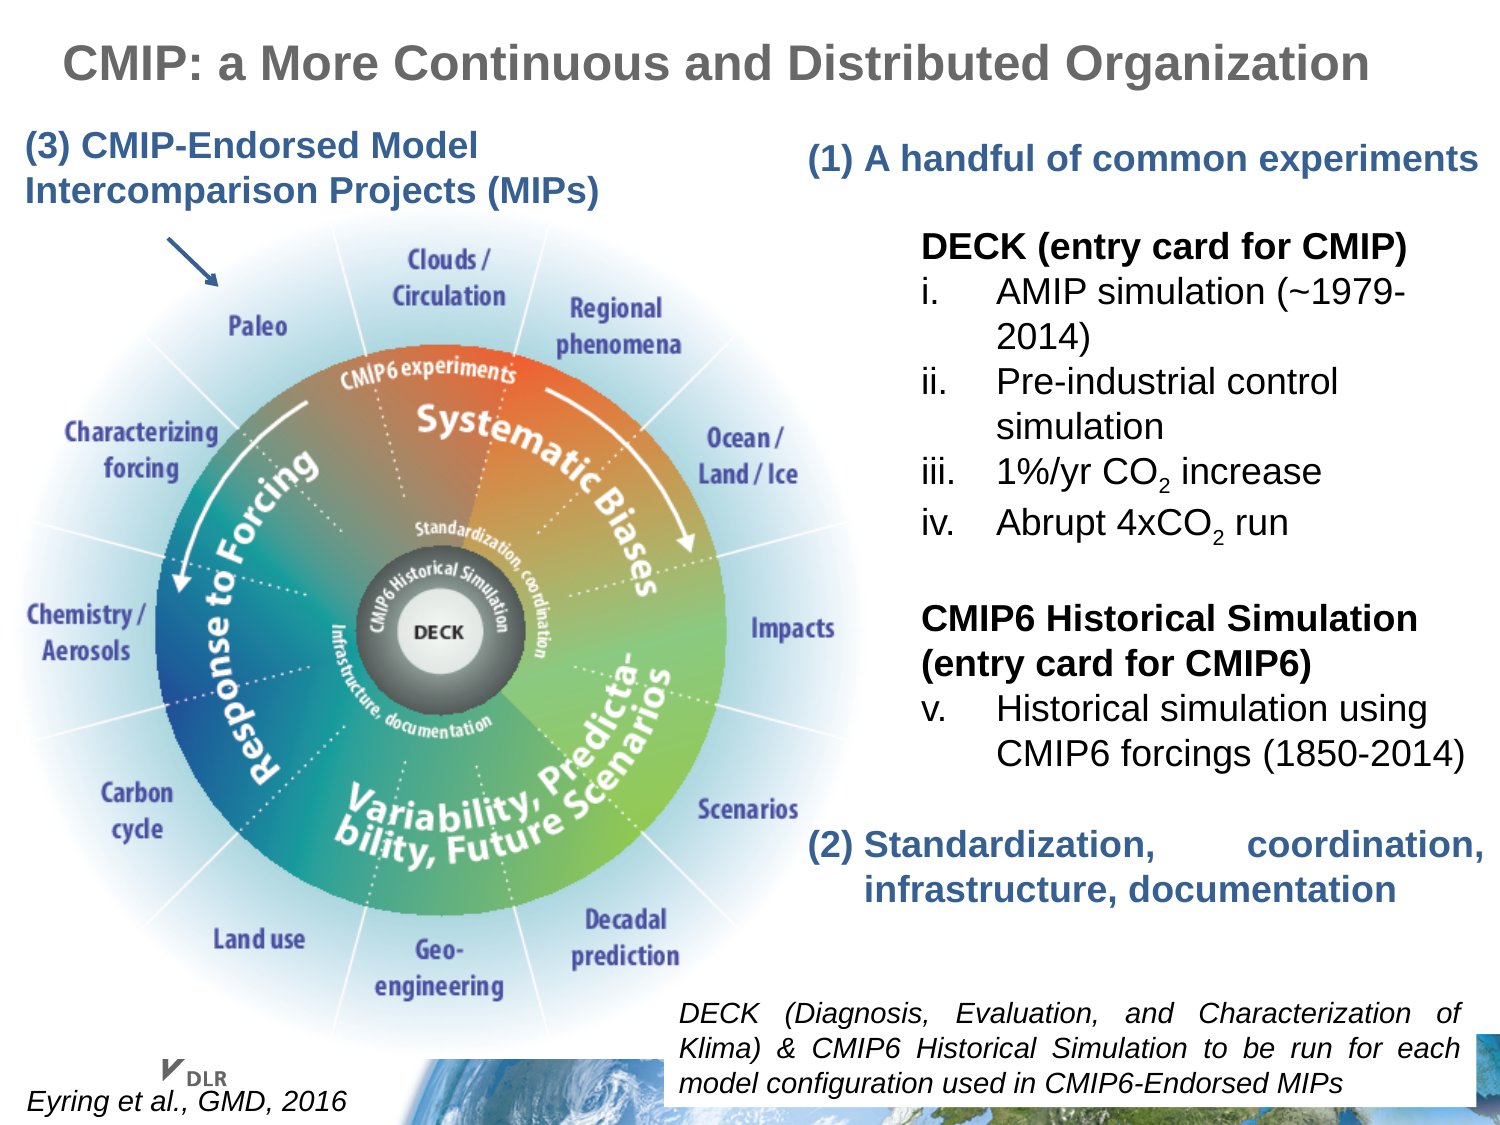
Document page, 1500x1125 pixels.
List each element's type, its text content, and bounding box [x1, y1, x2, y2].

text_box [663, 126, 1500, 1109]
text_box Eyring et al., GMD, 2016 [11, 1074, 388, 1125]
picture [0, 202, 1500, 1125]
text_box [24, 113, 613, 287]
text_box CMIP: a More Continuous and Distributed Organization [23, 24, 1425, 96]
